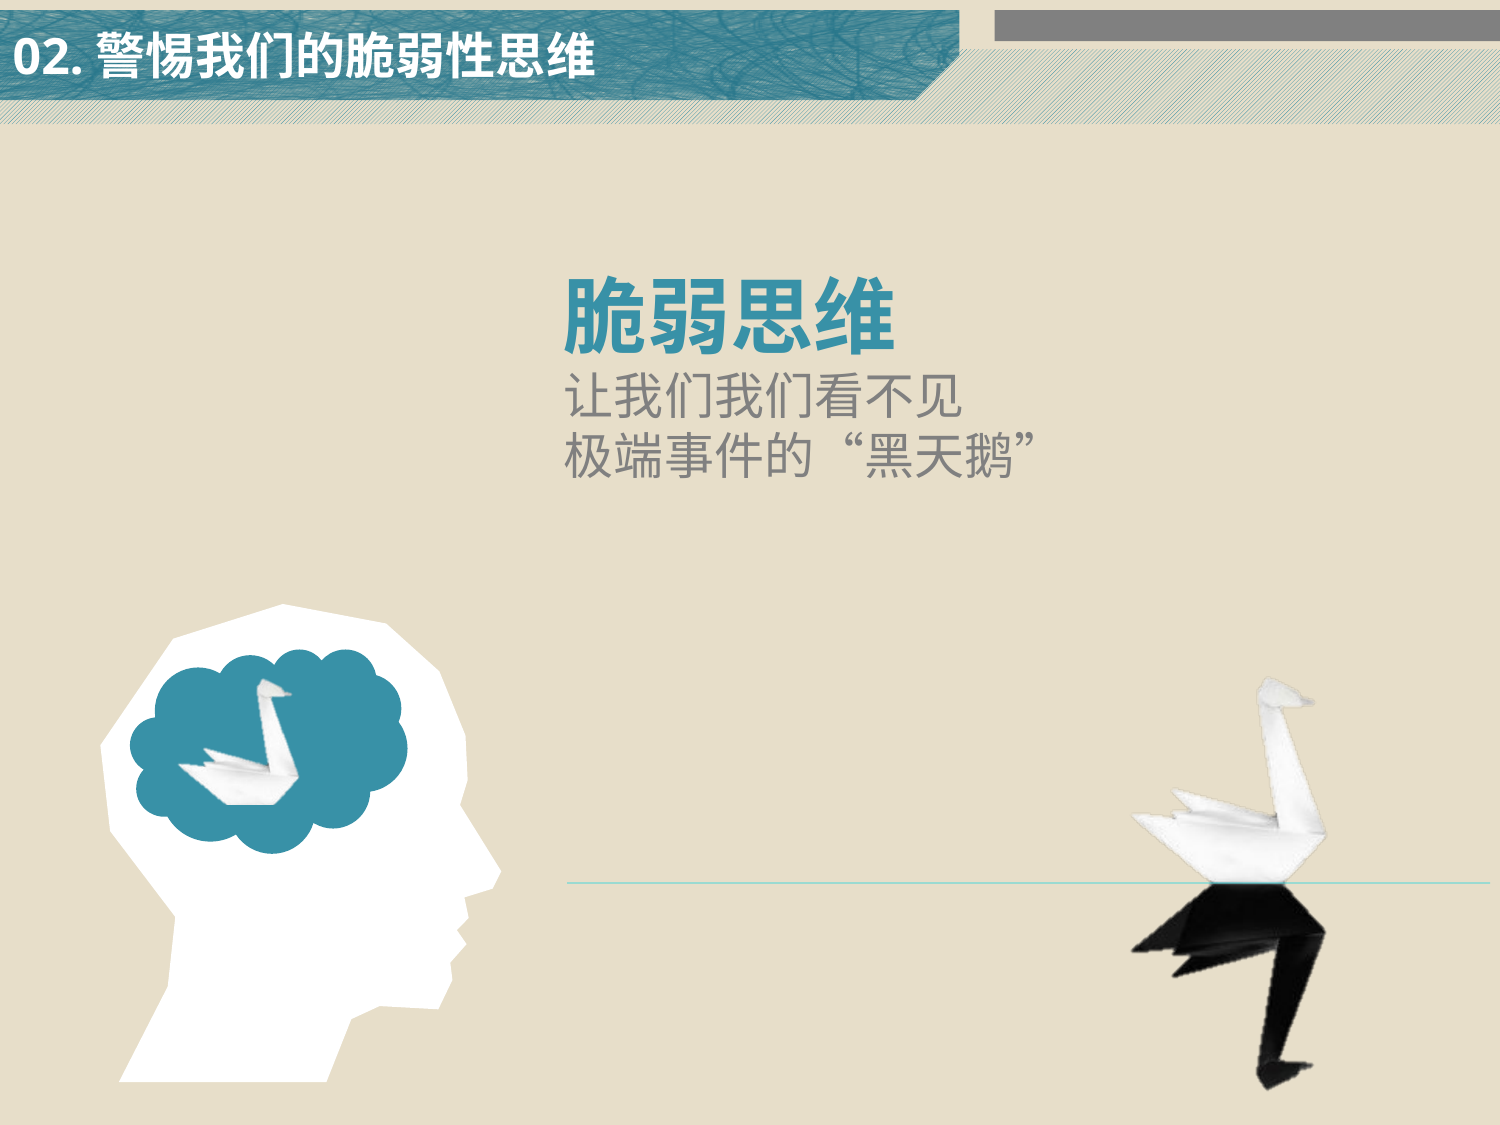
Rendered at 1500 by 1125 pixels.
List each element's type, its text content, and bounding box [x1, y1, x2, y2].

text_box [0, 9, 1500, 125]
text_box 脆弱思维 让我们我们看不见 极端事件的“黑天鹅” [549, 256, 1105, 492]
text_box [100, 603, 502, 1083]
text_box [566, 489, 1491, 1125]
